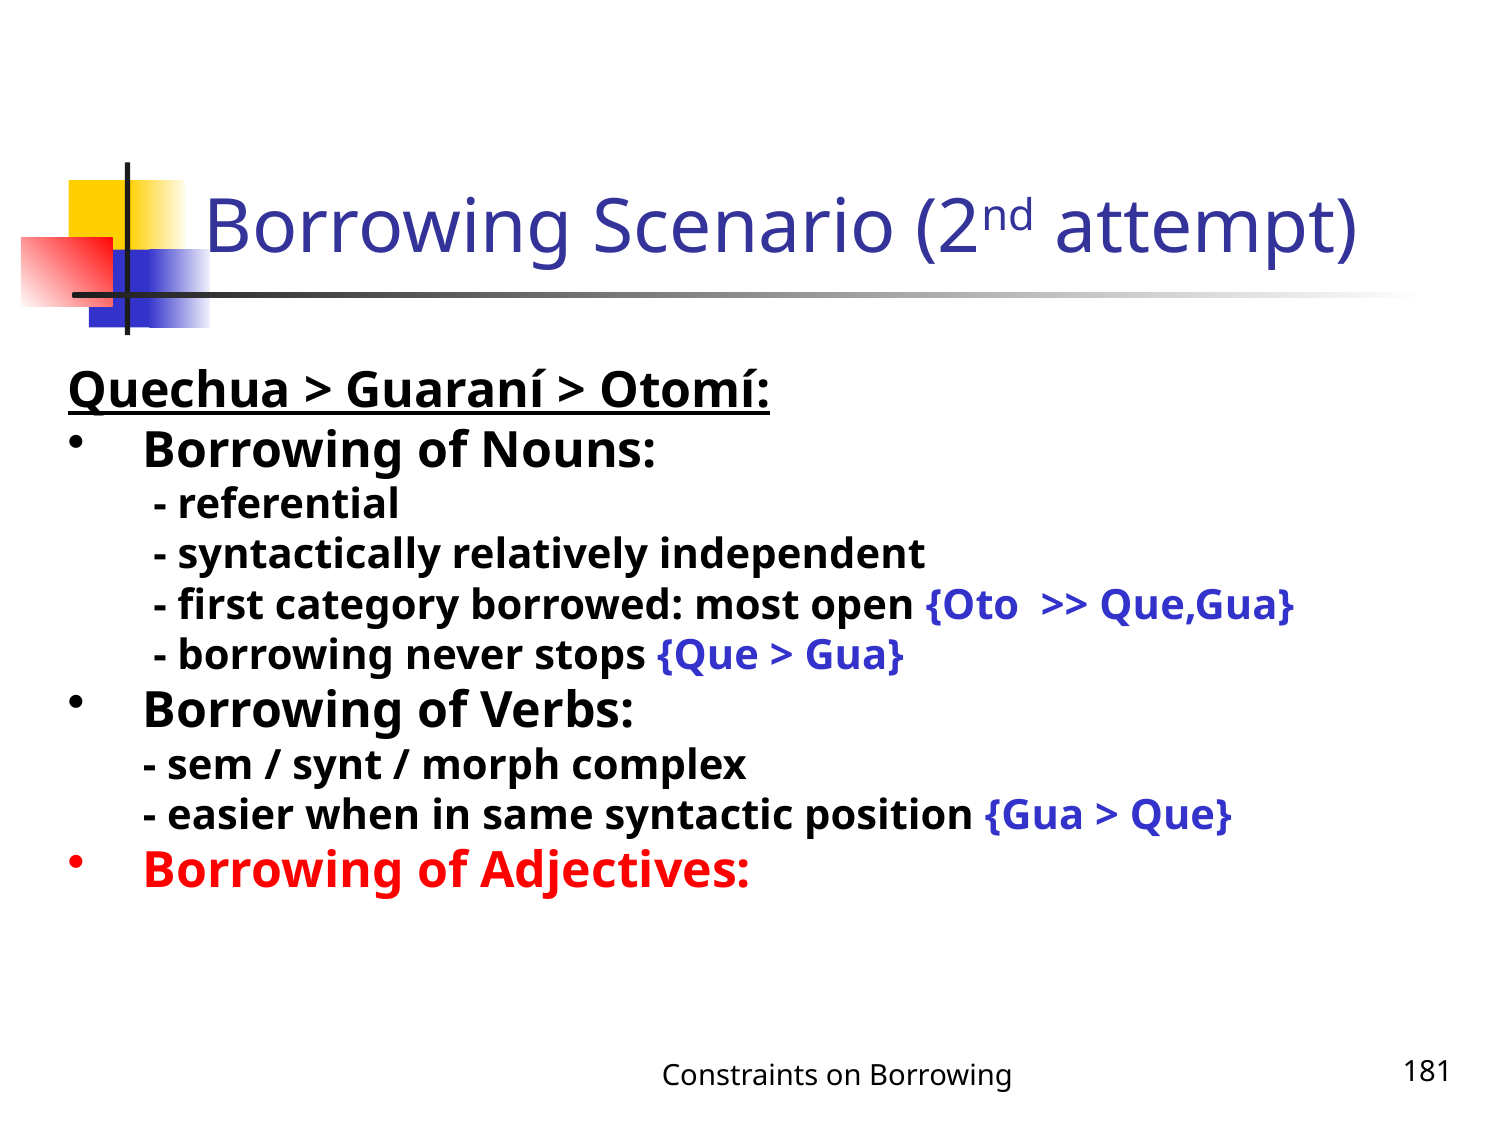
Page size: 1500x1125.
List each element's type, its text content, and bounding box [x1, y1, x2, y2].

text_box Quechua > Guaraní > Otomí: Borrowing of Nouns: - referential - syntactically relatively independent - first category borrowed: most open {Oto >> Que,Gua} - borrowing never stops {Que > Gua} Borrowing of Verbs: - sem / synt / morph complex - easier when in same syntactic position {Gua > Que} Borrowing of Adjectives: [52, 349, 1460, 905]
slide_number 181 [1154, 1023, 1468, 1100]
footer Constraints on Borrowing [599, 1023, 1076, 1100]
title Borrowing Scenario (2nd attempt) [188, 34, 1468, 276]
